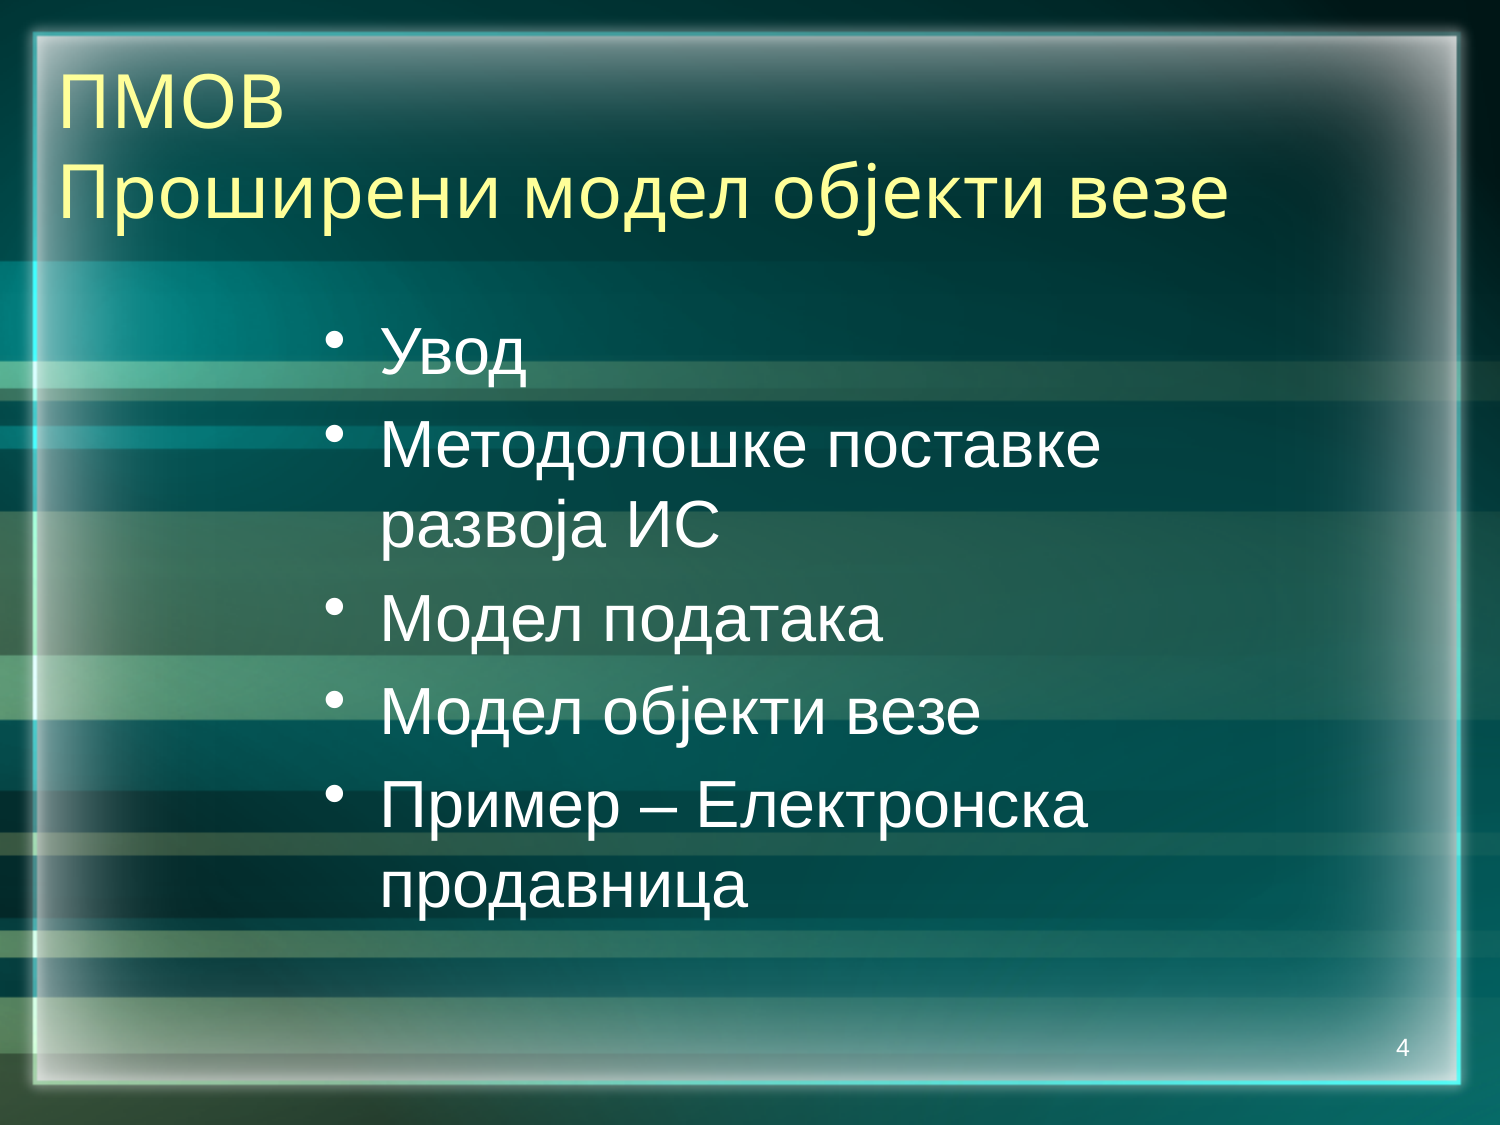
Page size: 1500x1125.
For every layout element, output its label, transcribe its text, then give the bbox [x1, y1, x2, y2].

title ПМОВ Проширени модел објекти везе [40, 60, 1424, 227]
picture [0, 0, 1500, 1125]
list Увод Методолошке поставке развоја ИС Модел података Модел објекти везе Пример – Електронска продавница [308, 300, 1363, 988]
text_box 4 [1074, 1024, 1425, 1088]
